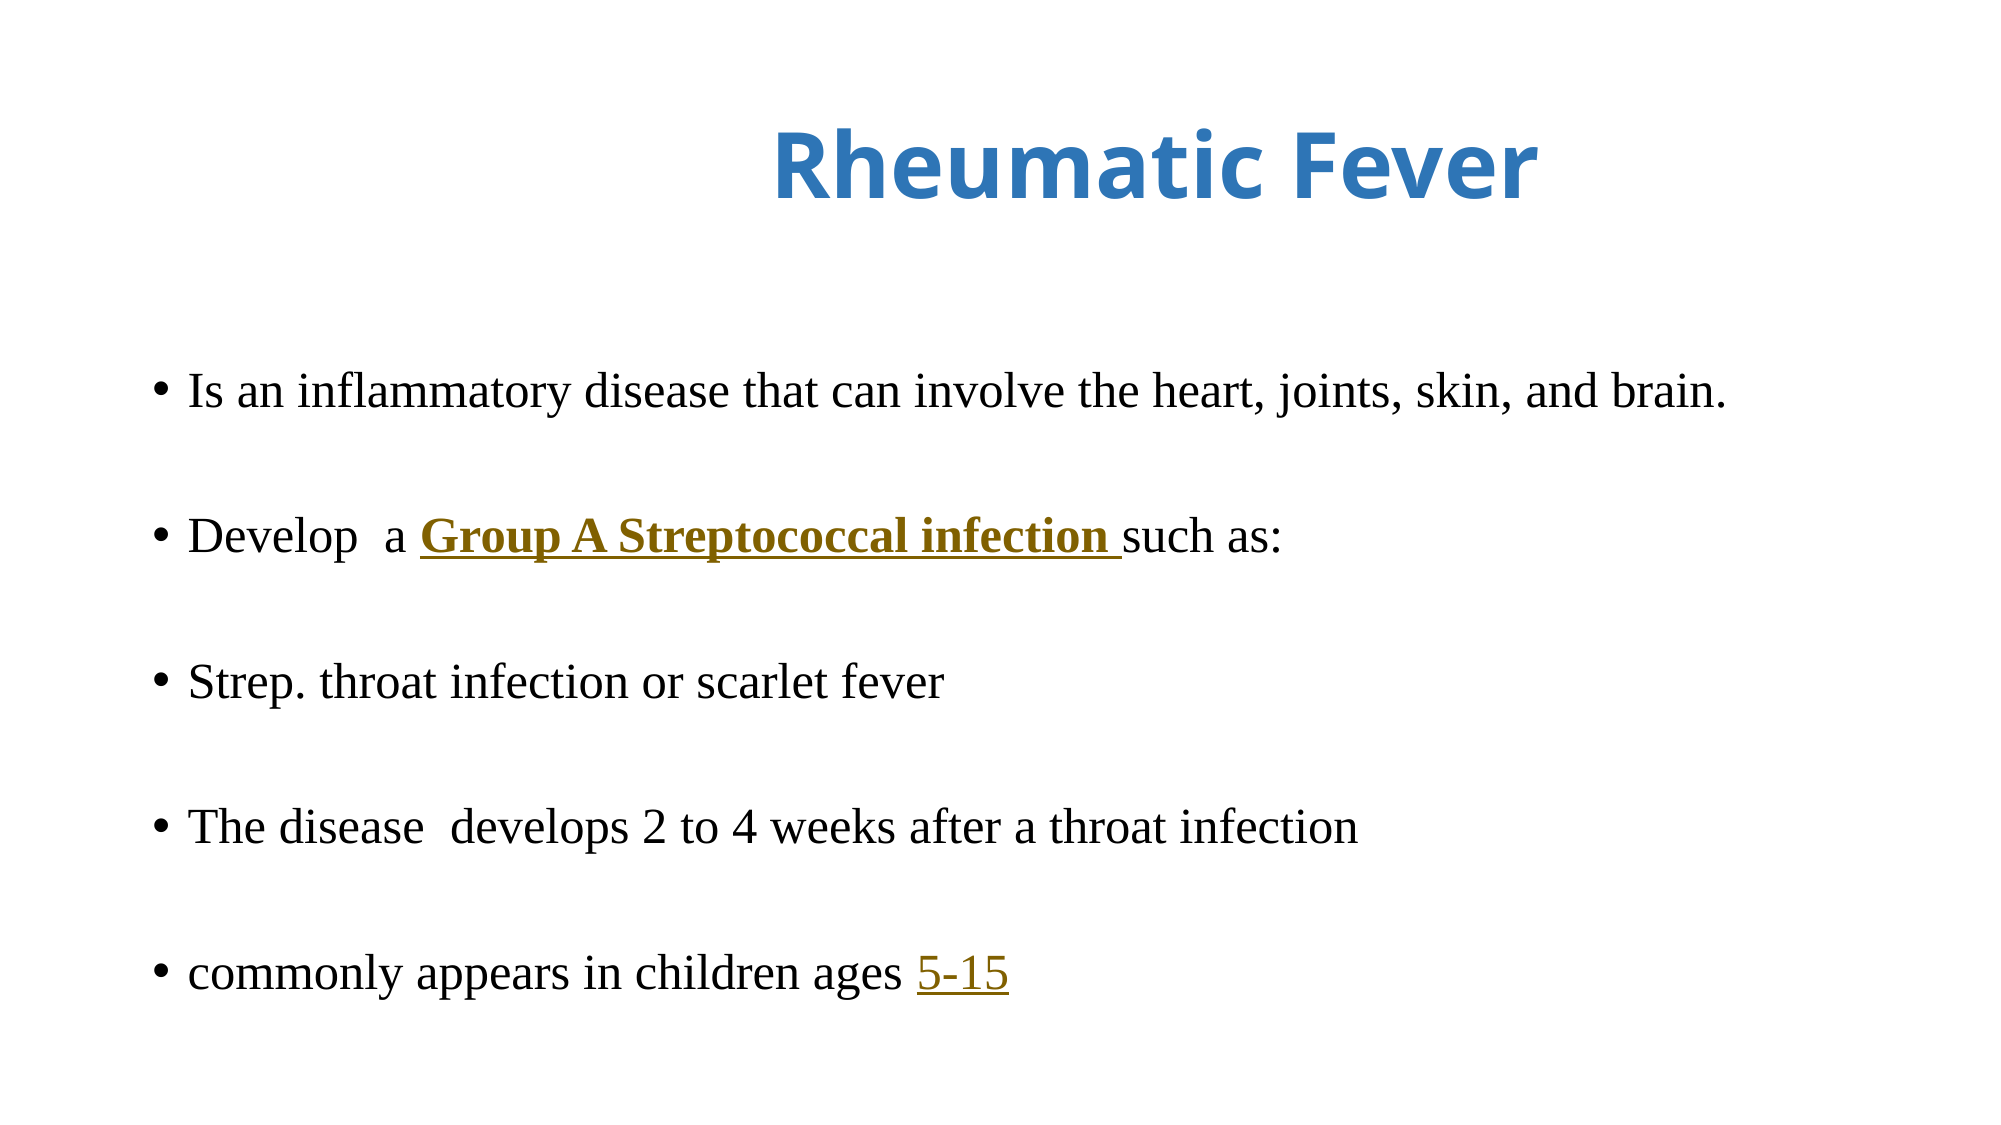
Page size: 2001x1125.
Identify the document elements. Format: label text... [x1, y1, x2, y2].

list Is an inflammatory disease that can involve the heart, joints, skin, and brain. Develop a Group A Streptococcal infection such as: Strep. throat infection or scarlet fever The disease develops 2 to 4 weeks after a throat infection commonly appears in children ages 5-15 [137, 277, 1863, 1014]
title Rheumatic Fever [137, 59, 1863, 277]
